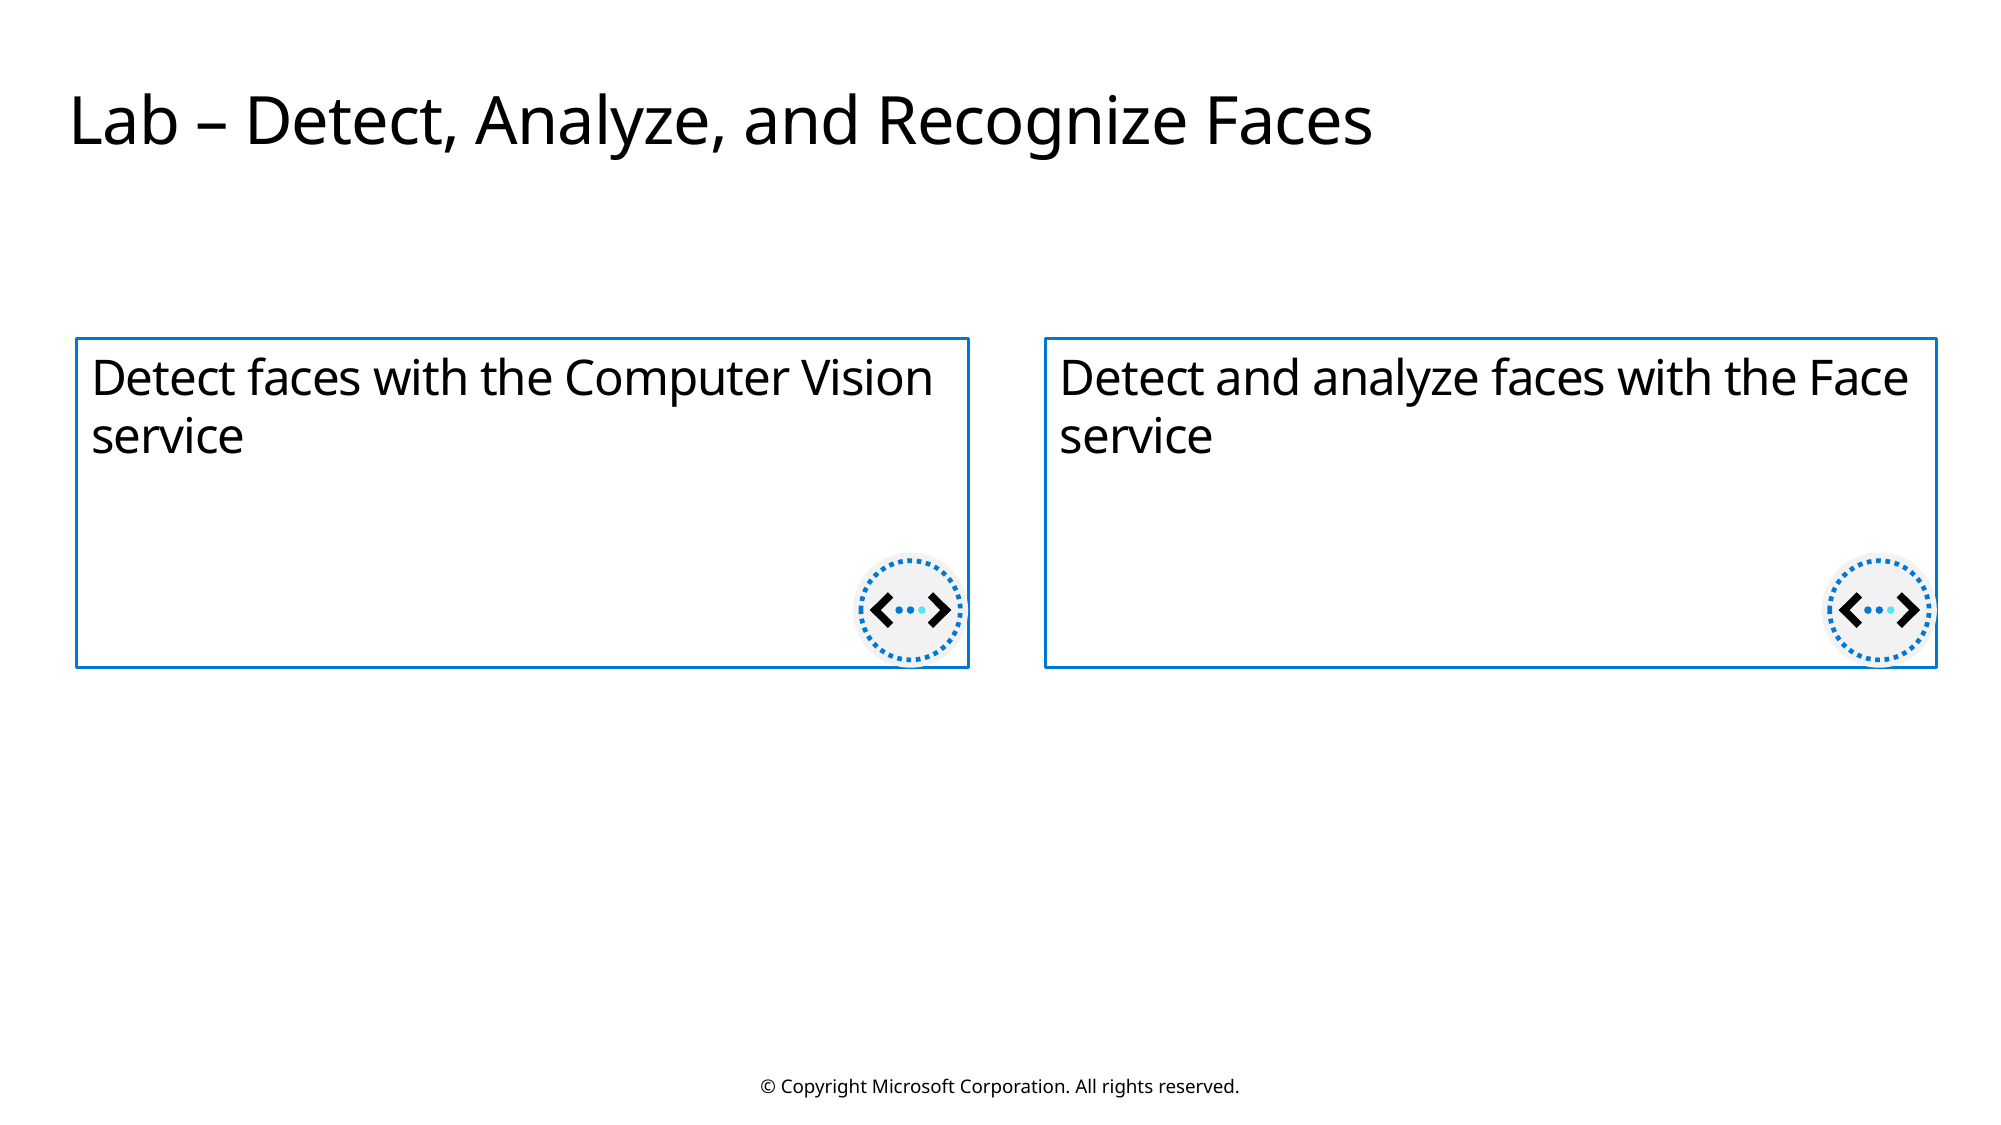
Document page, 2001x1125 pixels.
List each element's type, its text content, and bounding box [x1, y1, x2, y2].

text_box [1821, 552, 1938, 668]
text_box Detect and analyze faces with the Face service [1045, 338, 1937, 668]
title Lab – Detect, Analyze, and Recognize Faces [68, 72, 1930, 184]
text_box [852, 552, 969, 668]
text_box Detect faces with the Computer Vision service [76, 338, 969, 668]
